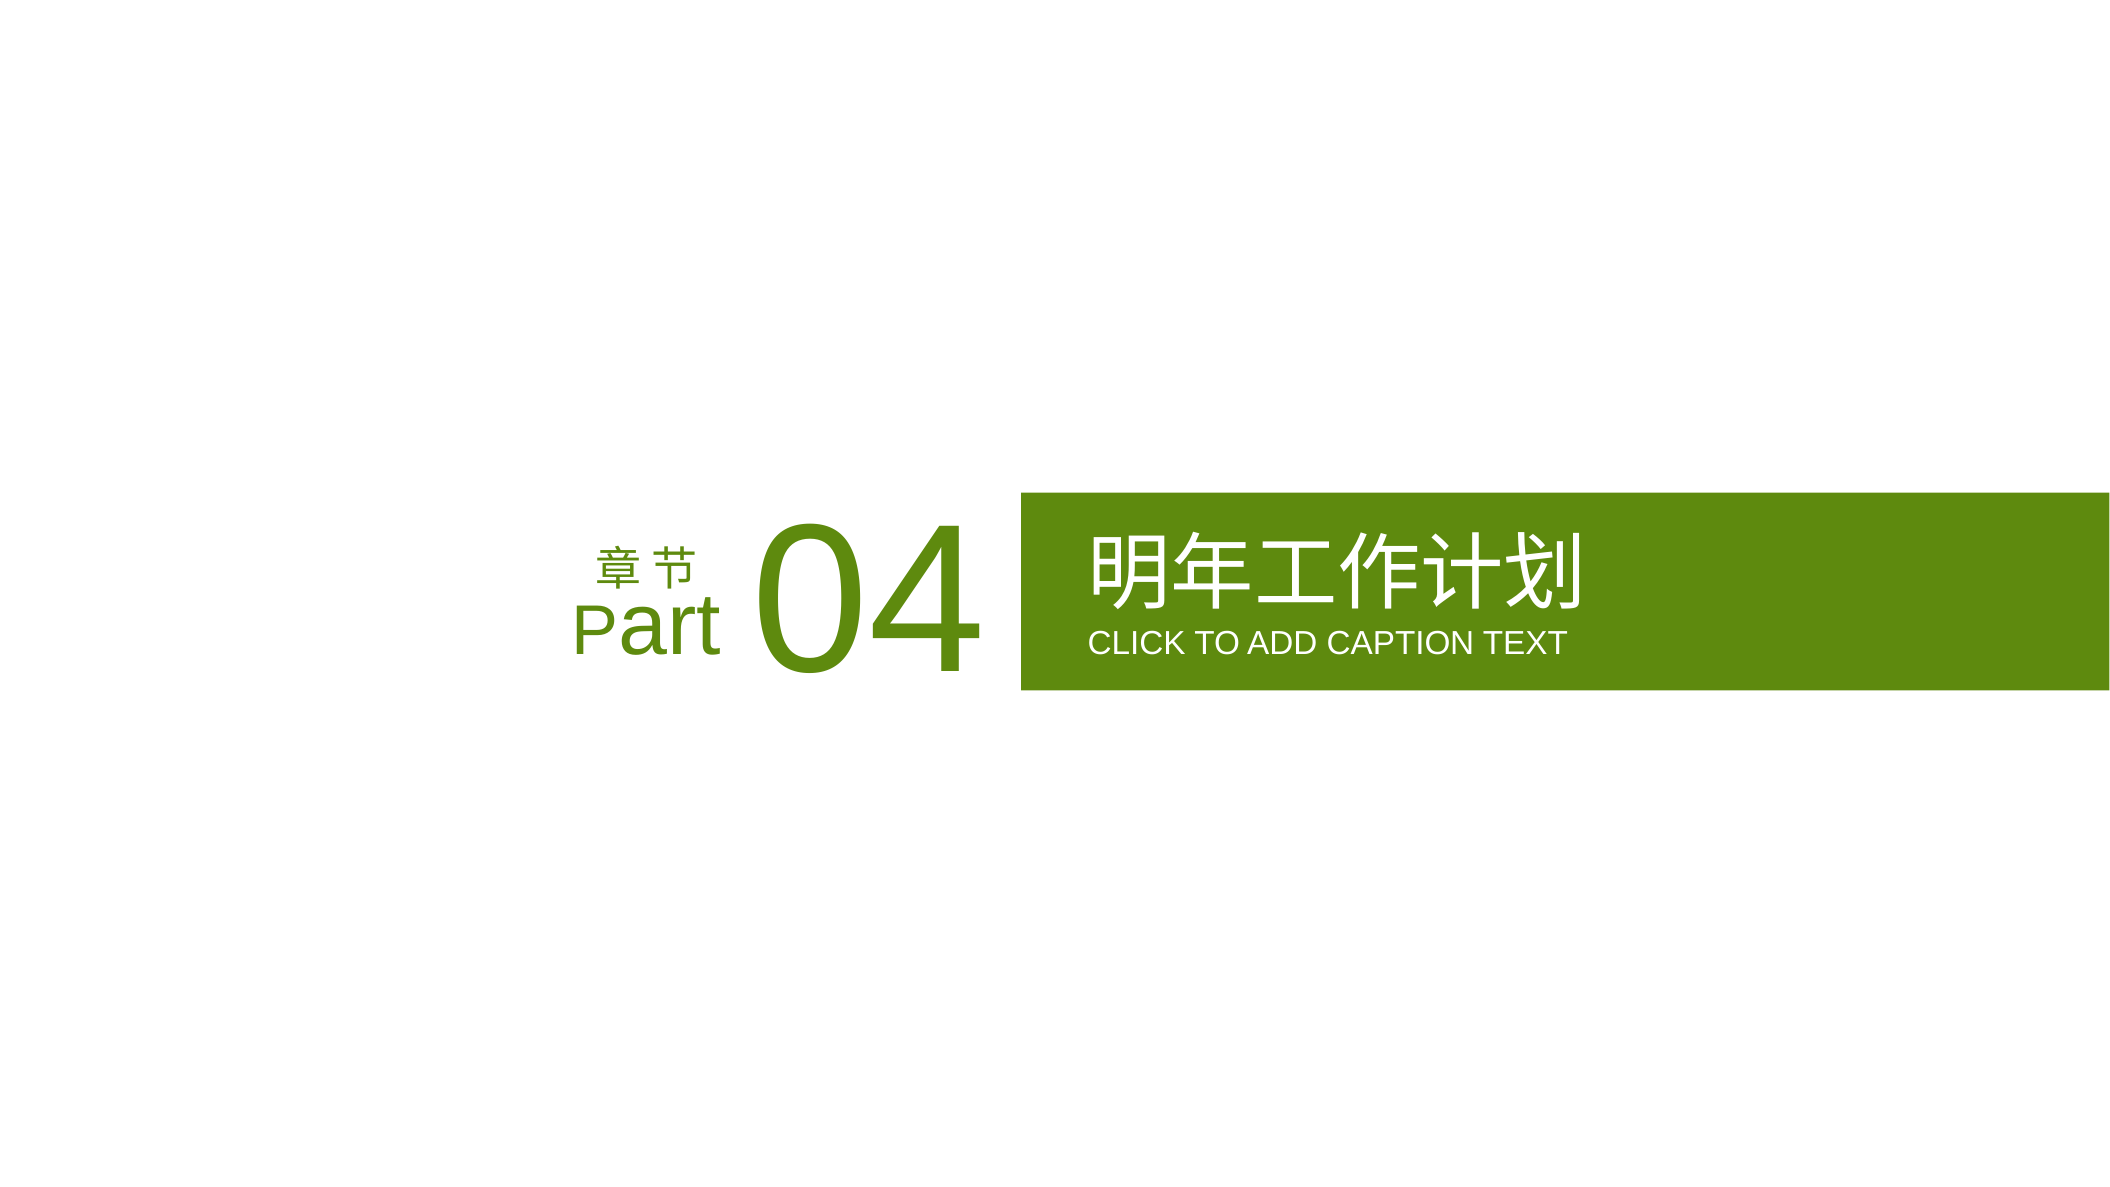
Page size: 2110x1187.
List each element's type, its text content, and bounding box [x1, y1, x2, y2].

text_box 章 节 [595, 539, 698, 595]
text_box 明年工作计划 [1087, 530, 1787, 621]
text_box [1021, 492, 2110, 691]
text_box 04 [751, 460, 986, 714]
text_box Part [571, 566, 722, 673]
text_box CLICK TO ADD CAPTION TEXT [1087, 625, 1787, 662]
